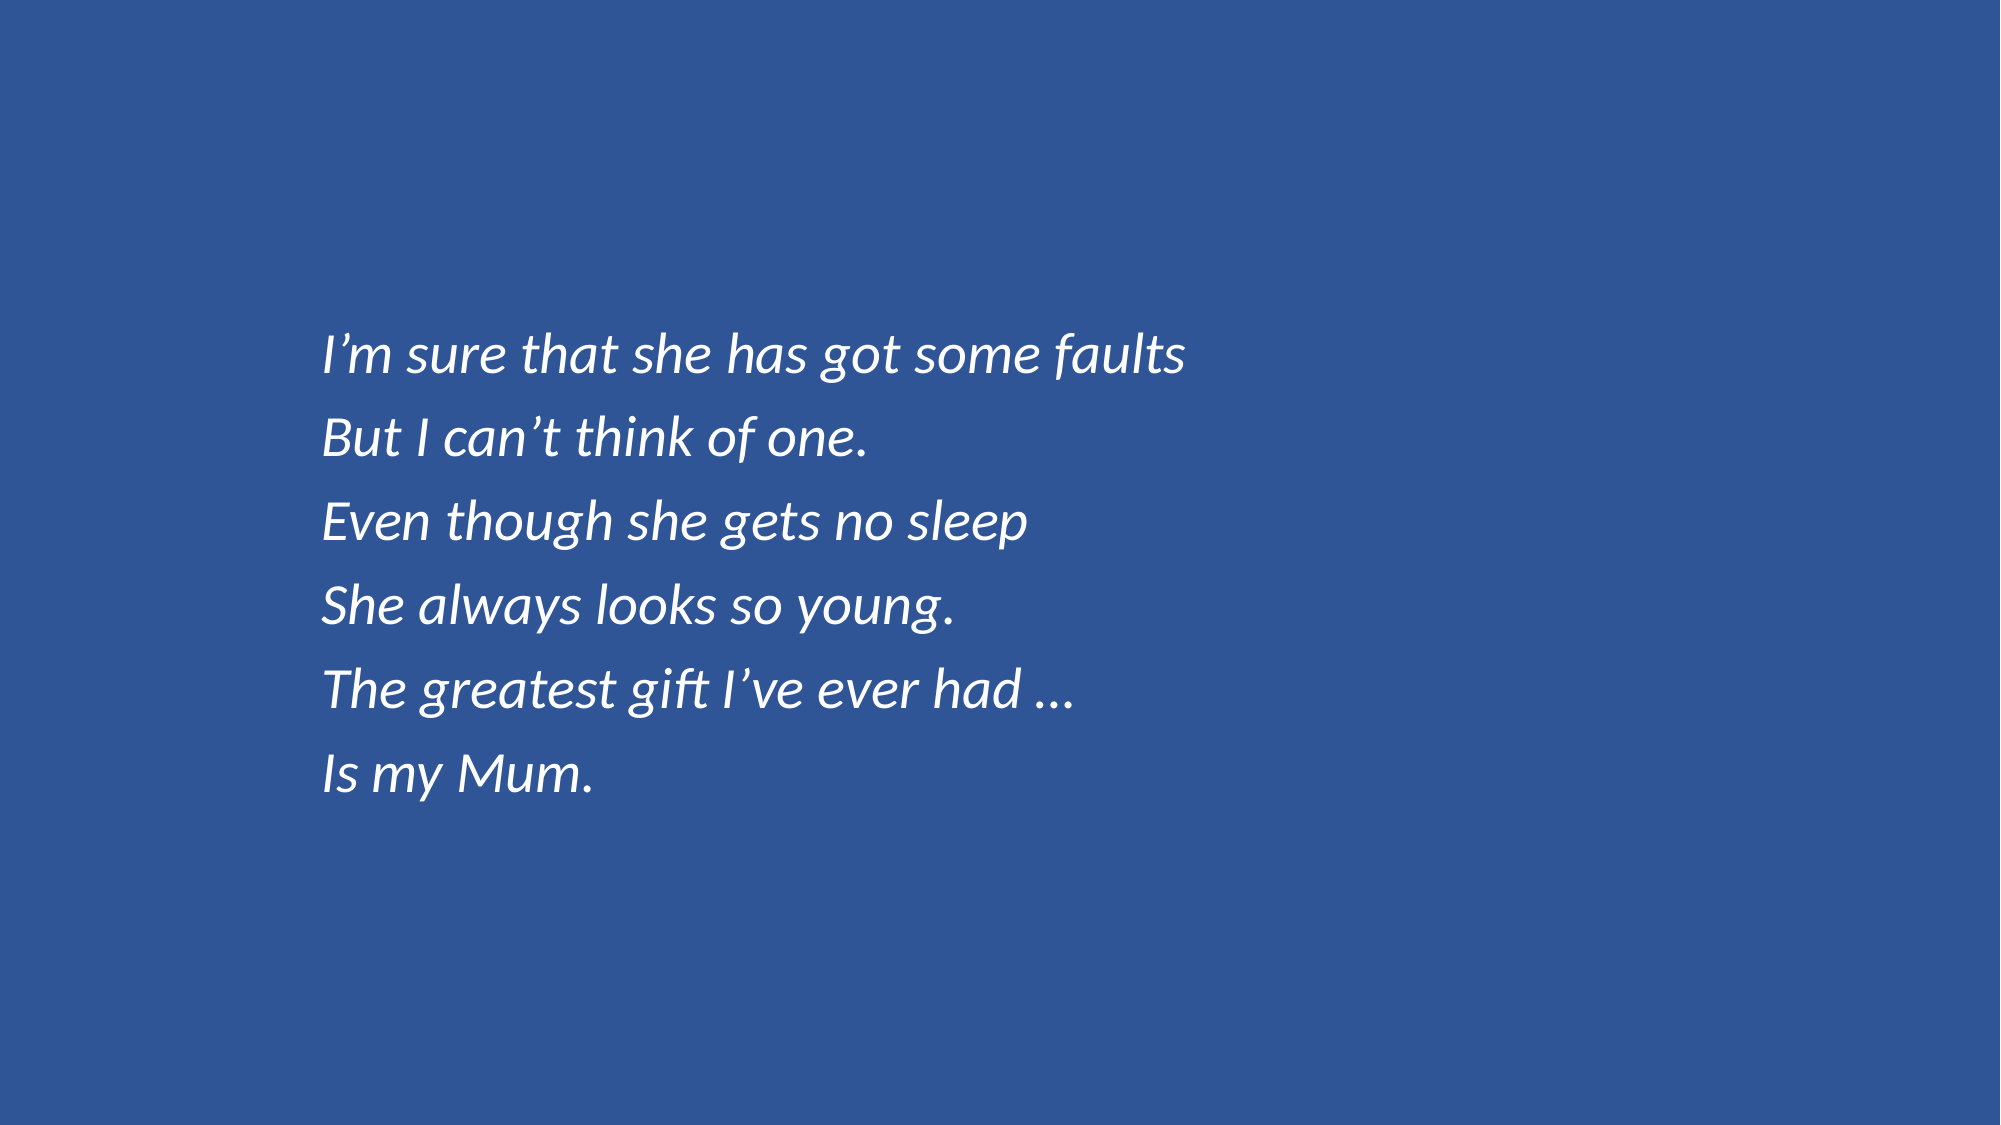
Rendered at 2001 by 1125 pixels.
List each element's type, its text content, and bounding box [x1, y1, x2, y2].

list I’m sure that she has got some faults But I can’t think of one. Even though she gets no sleep She always looks so young. The greatest gift I’ve ever had … Is my Mum. [306, 315, 1694, 810]
